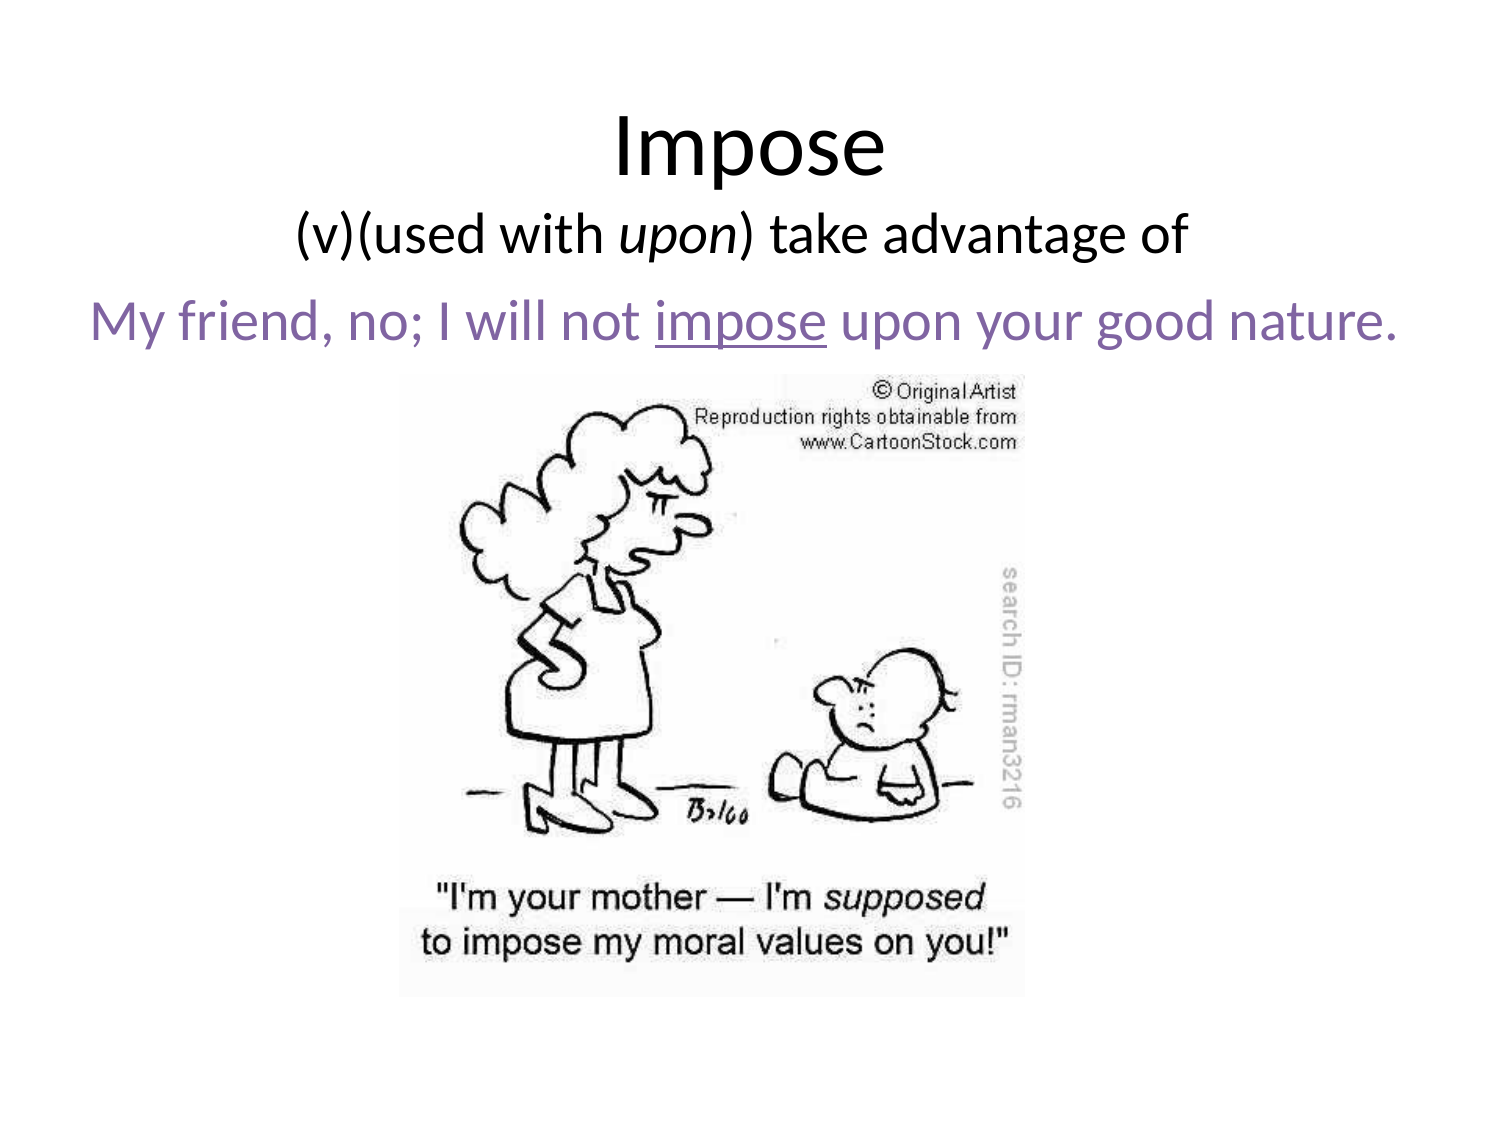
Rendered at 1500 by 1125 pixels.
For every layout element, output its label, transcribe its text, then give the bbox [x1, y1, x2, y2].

text_box (v)(used with upon) take advantage of [279, 187, 1205, 273]
title Impose [75, 45, 1425, 233]
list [399, 374, 1026, 997]
text_box My friend, no; I will not impose upon your good nature. [74, 275, 1425, 360]
